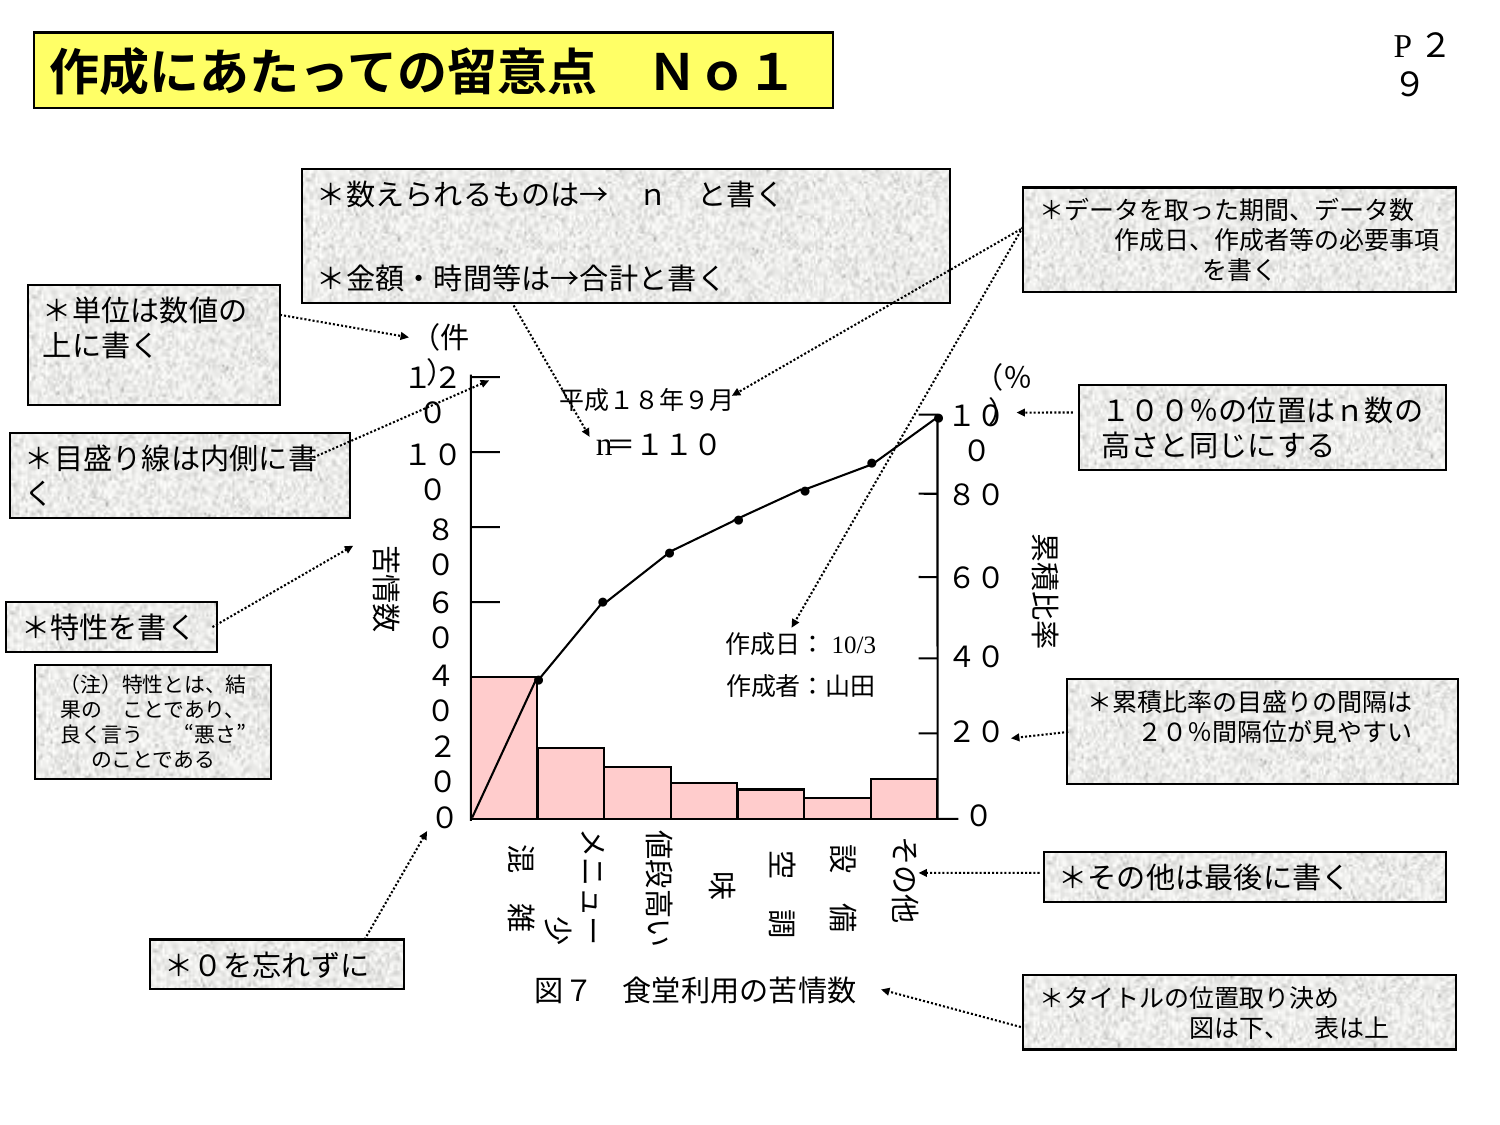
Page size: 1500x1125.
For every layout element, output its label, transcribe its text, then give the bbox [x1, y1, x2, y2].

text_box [149, 830, 428, 992]
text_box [731, 187, 1457, 628]
picture [1068, 757, 1457, 783]
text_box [1014, 678, 1459, 757]
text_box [347, 445, 1060, 1015]
text_box P２９ [1378, 16, 1500, 111]
text_box 累積比率 [1064, 636, 1071, 677]
picture [94, 757, 100, 764]
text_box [5, 545, 354, 757]
text_box 作成にあたっての留意点 Ｎｏ１ [34, 32, 834, 108]
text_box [918, 851, 1447, 905]
picture [36, 757, 270, 778]
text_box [27, 285, 408, 369]
picture [11, 486, 347, 517]
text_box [1016, 385, 1447, 473]
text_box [881, 974, 1457, 1053]
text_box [301, 168, 951, 437]
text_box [10, 370, 485, 486]
